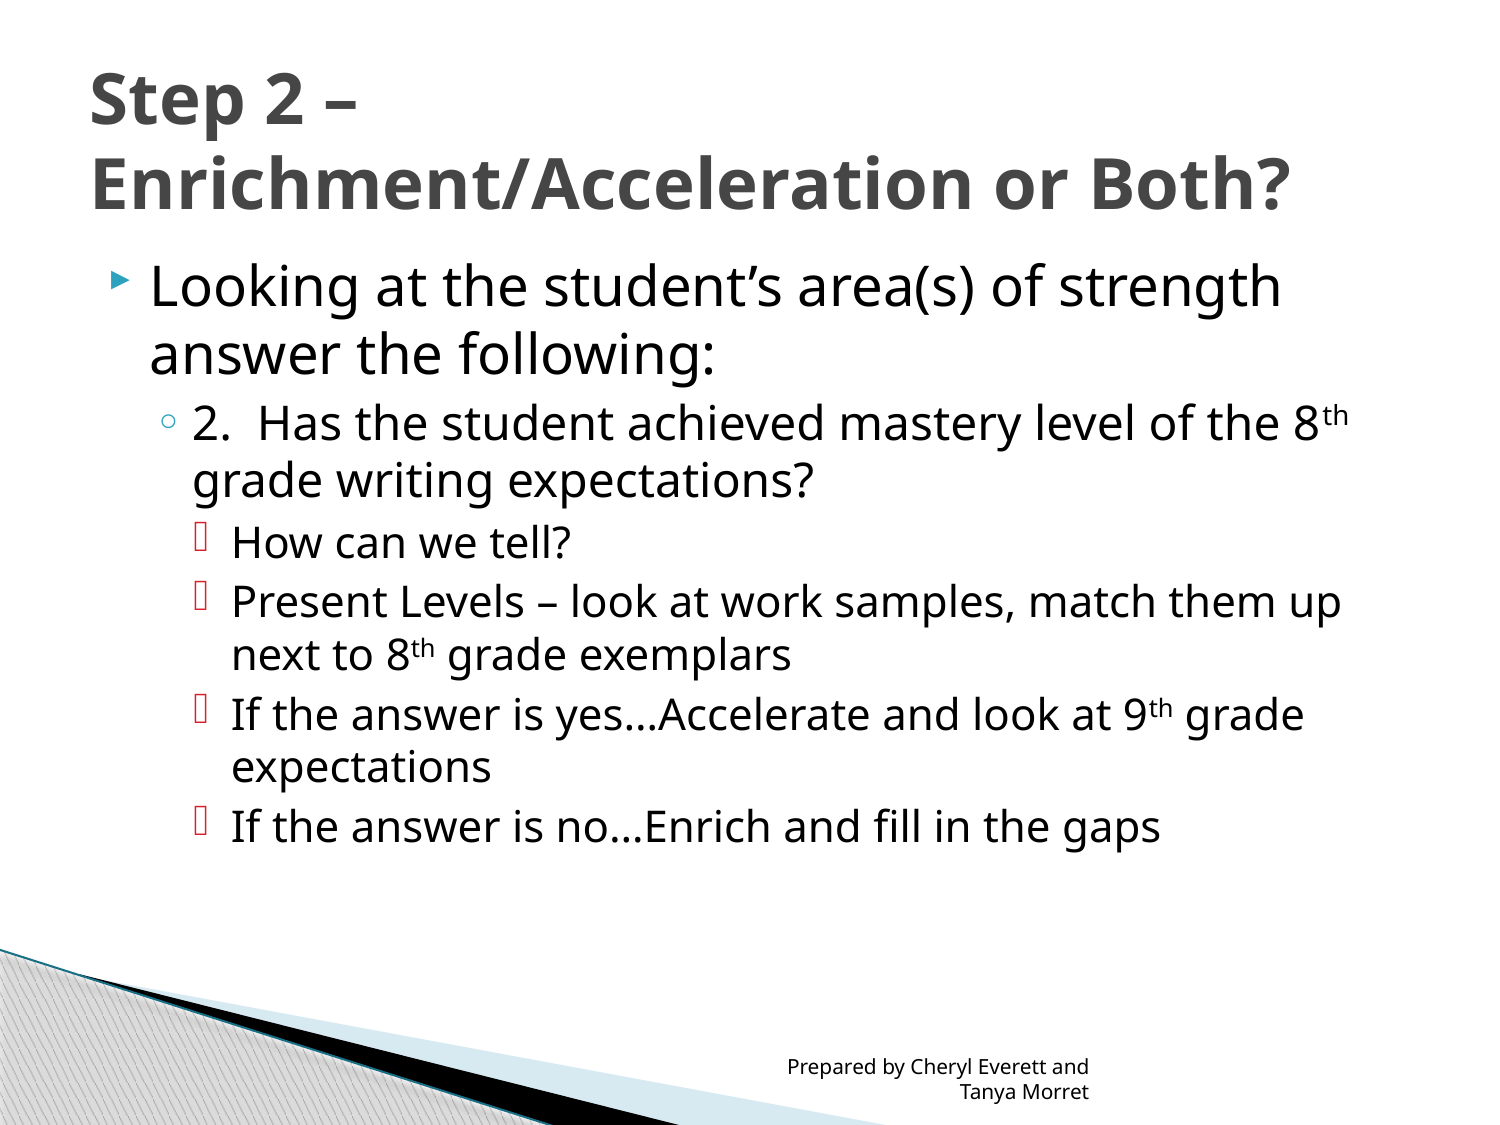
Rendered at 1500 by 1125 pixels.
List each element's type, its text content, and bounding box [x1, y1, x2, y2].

footer Prepared by Cheryl Everett and Tanya Morret [718, 1051, 1105, 1112]
title Step 2 – Enrichment/Acceleration or Both? [75, 45, 1425, 233]
list Looking at the student’s area(s) of strength answer the following: 2. Has the student achieved mastery level of the 8th grade writing expectations? How can we tell? Present Levels – look at work samples, match them up next to 8th grade exemplars If the answer is yes…Accelerate and look at 9th grade expectations If the answer is no…Enrich and fill in the gaps [74, 242, 1426, 986]
